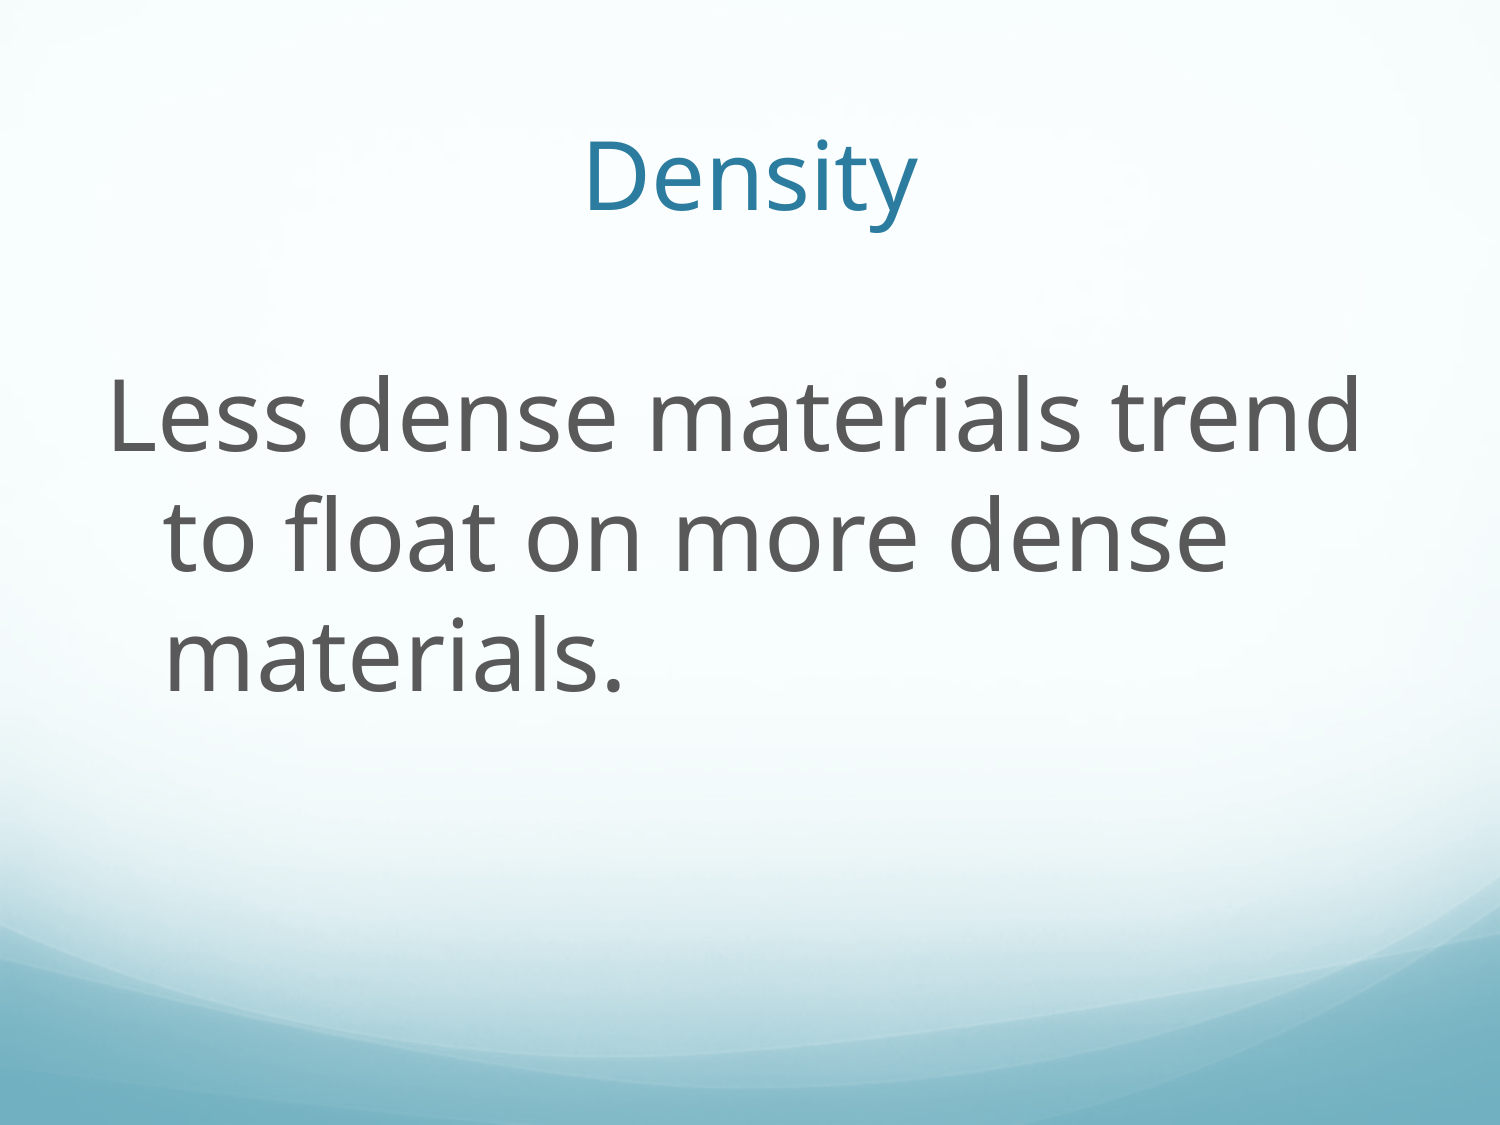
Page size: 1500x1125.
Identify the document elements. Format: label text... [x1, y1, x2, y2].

list Less dense materials trend to float on more dense materials. [90, 262, 1410, 975]
title Density [90, 17, 1410, 237]
